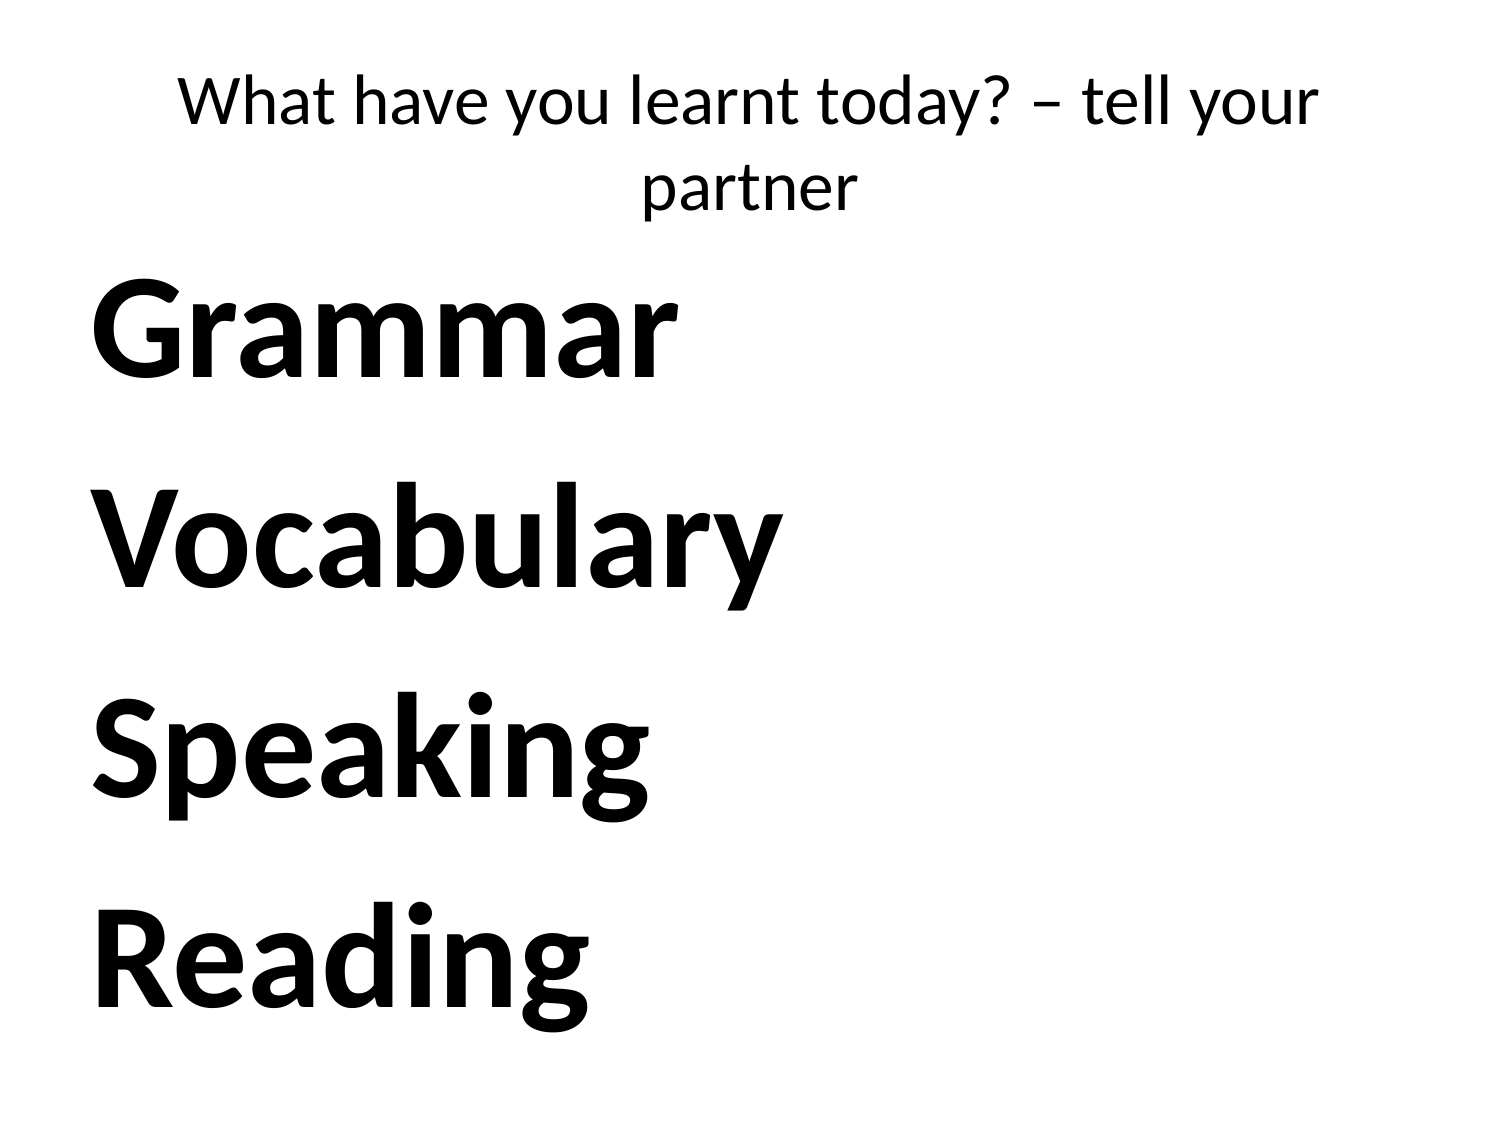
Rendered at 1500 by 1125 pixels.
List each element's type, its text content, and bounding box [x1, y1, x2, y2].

title What have you learnt today? – tell your partner [75, 45, 1425, 219]
list Grammar Vocabulary Speaking Reading [75, 219, 1425, 1005]
